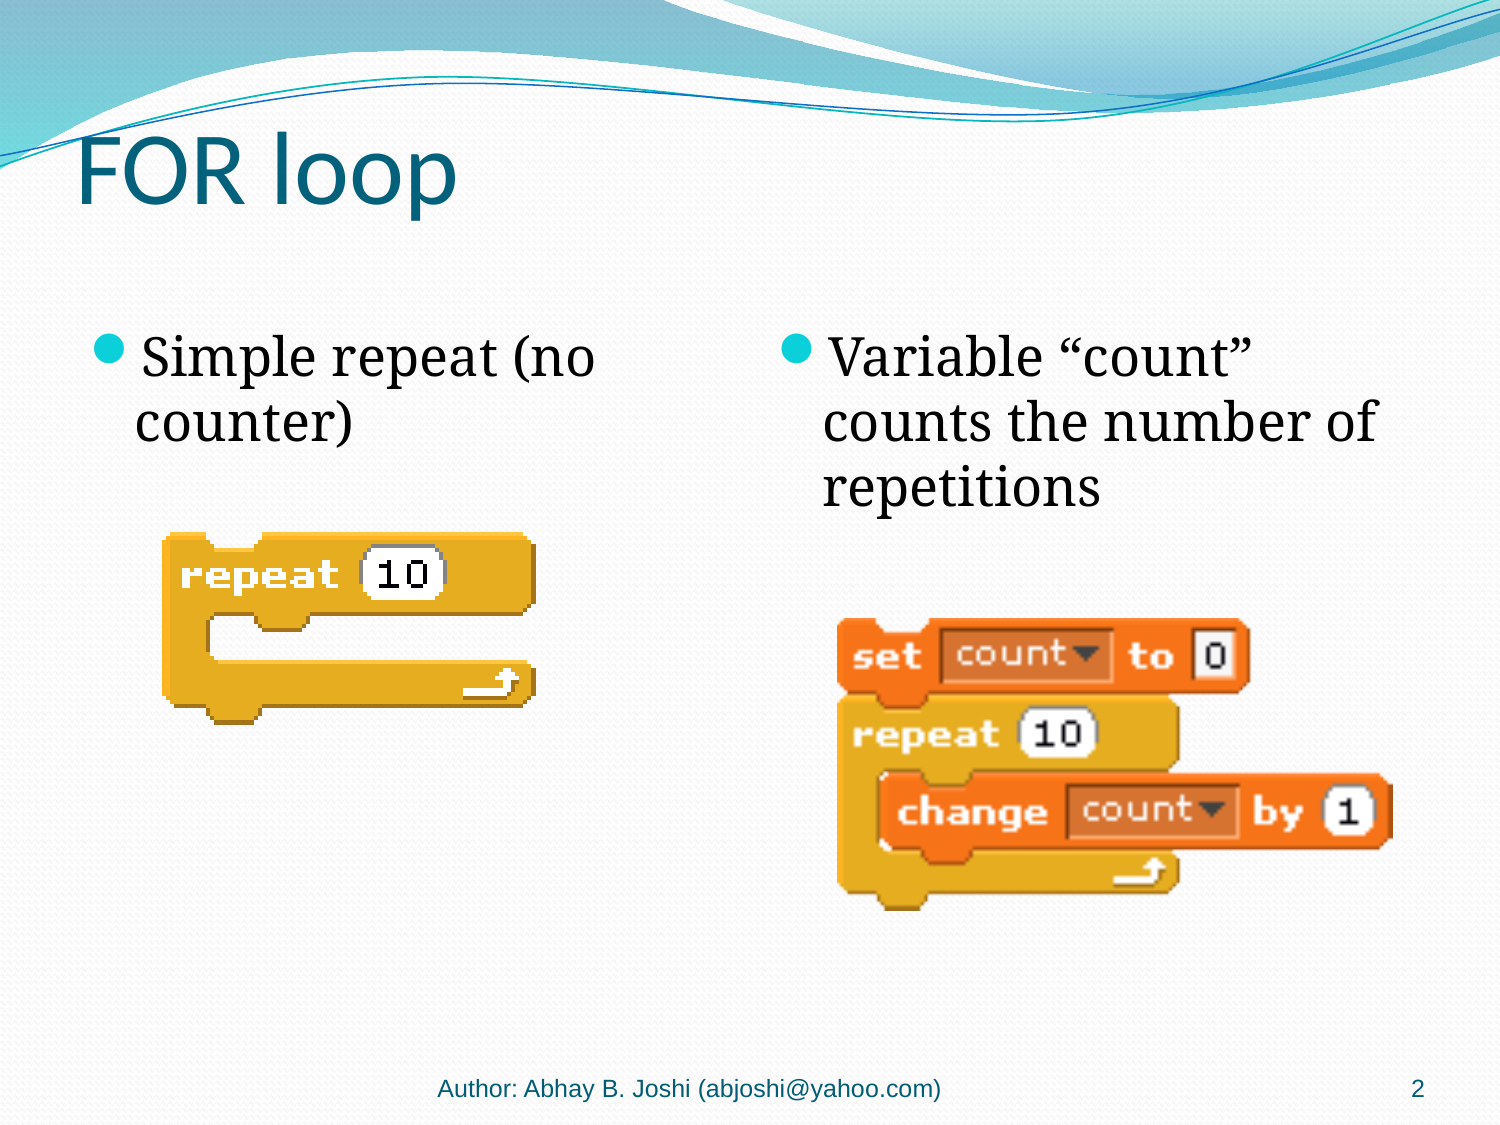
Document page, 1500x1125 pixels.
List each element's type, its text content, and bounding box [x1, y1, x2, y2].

footer Author: Abhay B. Joshi (abjoshi@yahoo.com) [437, 1042, 988, 1103]
picture [837, 617, 1393, 911]
picture [162, 532, 536, 726]
slide_number 2 [1299, 1042, 1425, 1103]
list Simple repeat (no counter) [75, 314, 738, 1043]
list Variable “count” counts the number of repetitions [762, 314, 1425, 1043]
title FOR loop [75, 37, 1425, 225]
